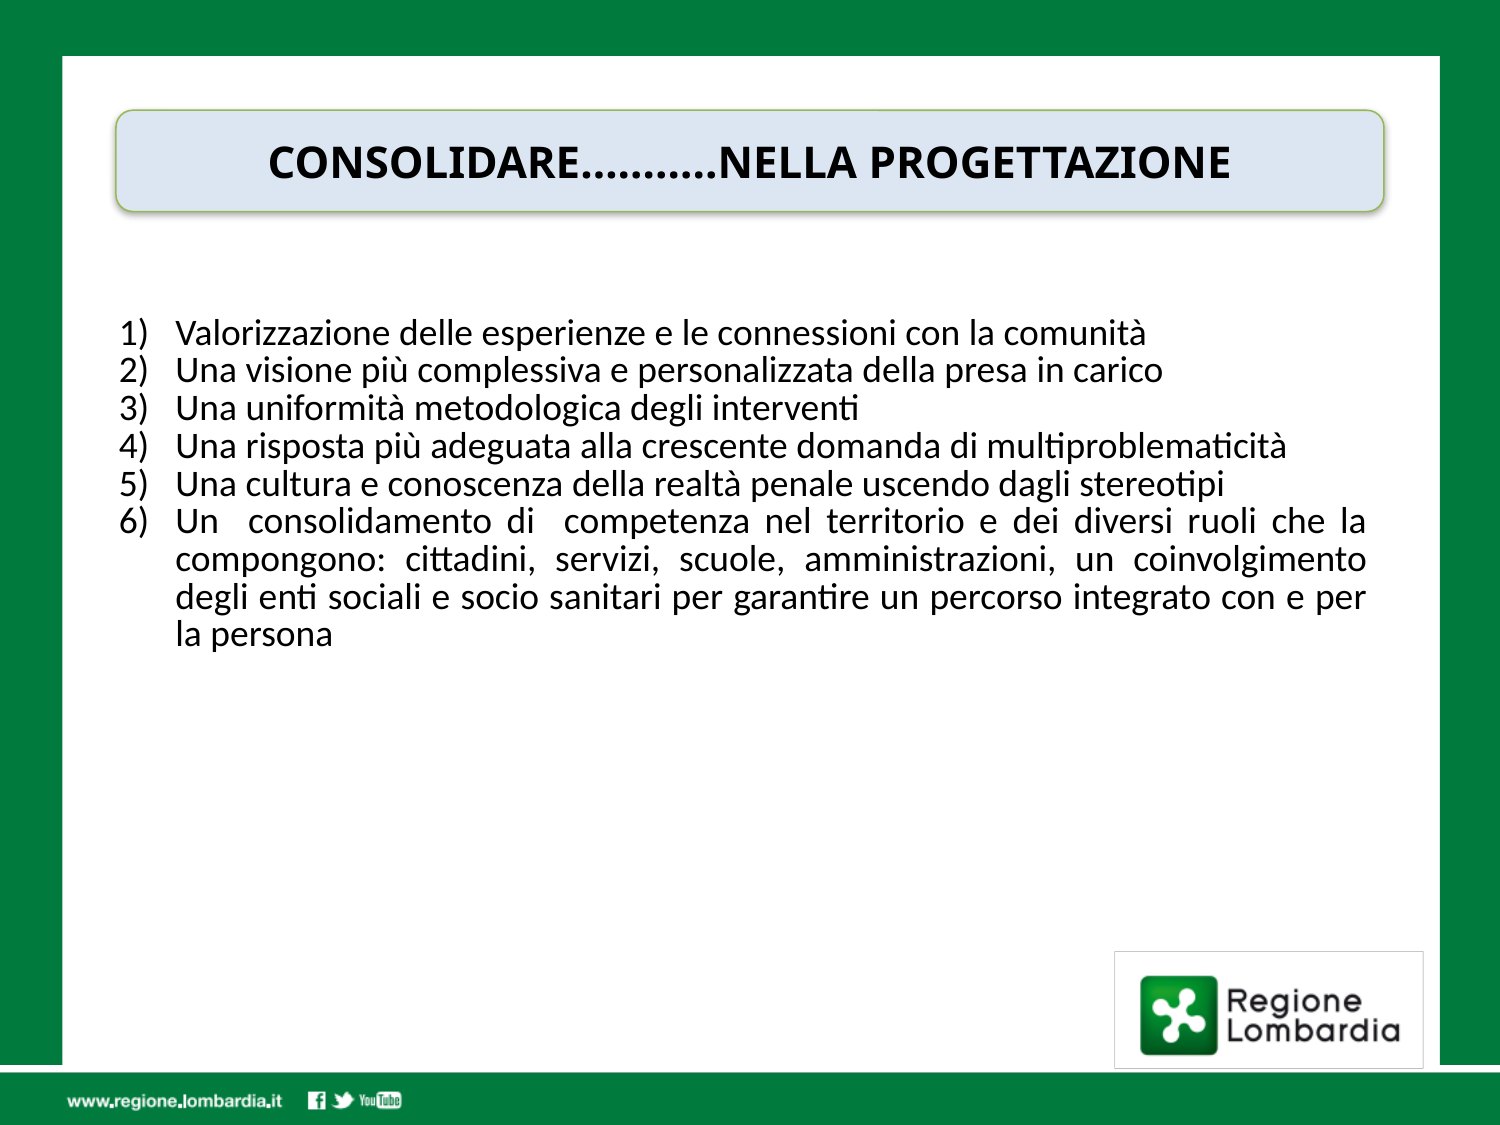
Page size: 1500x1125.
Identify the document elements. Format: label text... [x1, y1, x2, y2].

list Valorizzazione delle esperienze e le connessioni con la comunità Una visione più complessiva e personalizzata della presa in carico Una uniformità metodologica degli interventi Una risposta più adeguata alla crescente domanda di multiproblematicità Una cultura e conoscenza della realtà penale uscendo dagli stereotipi Un consolidamento di competenza nel territorio e dei diversi ruoli che la compongono: cittadini, servizi, scuole, amministrazioni, un coinvolgimento degli enti sociali e socio sanitari per garantire un percorso integrato con e per la persona [104, 309, 1383, 914]
text_box CONSOLIDARE………..NELLA PROGETTAZIONE [115, 109, 1385, 213]
